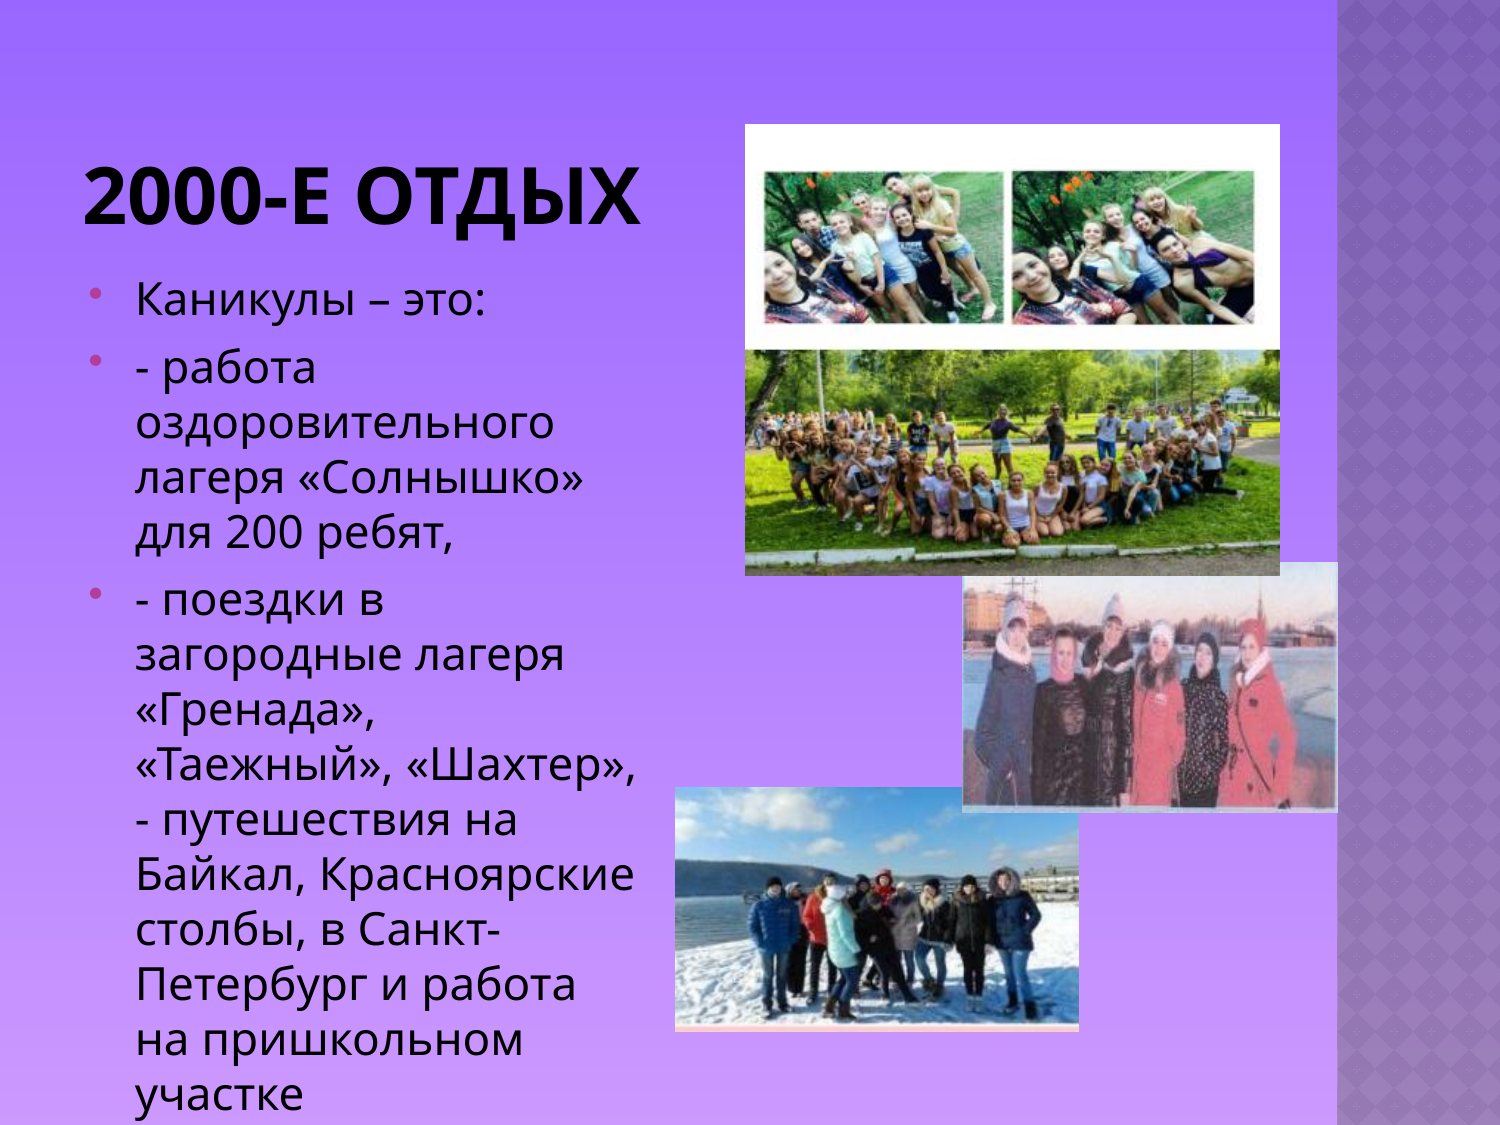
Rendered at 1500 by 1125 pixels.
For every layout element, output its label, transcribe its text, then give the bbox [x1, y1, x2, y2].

list Каникулы – это: - работа оздоровительного лагеря «Солнышко» для 200 ребят, - поездки в загородные лагеря «Гренада», «Таежный», «Шахтер», - путешествия на Байкал, Красноярские столбы, в Санкт-Петербург и работа на пришкольном участке [74, 262, 653, 1006]
picture [674, 786, 1080, 1032]
picture [745, 124, 1280, 577]
title 2000-е Отдых [75, 52, 1263, 240]
picture [961, 562, 1338, 813]
